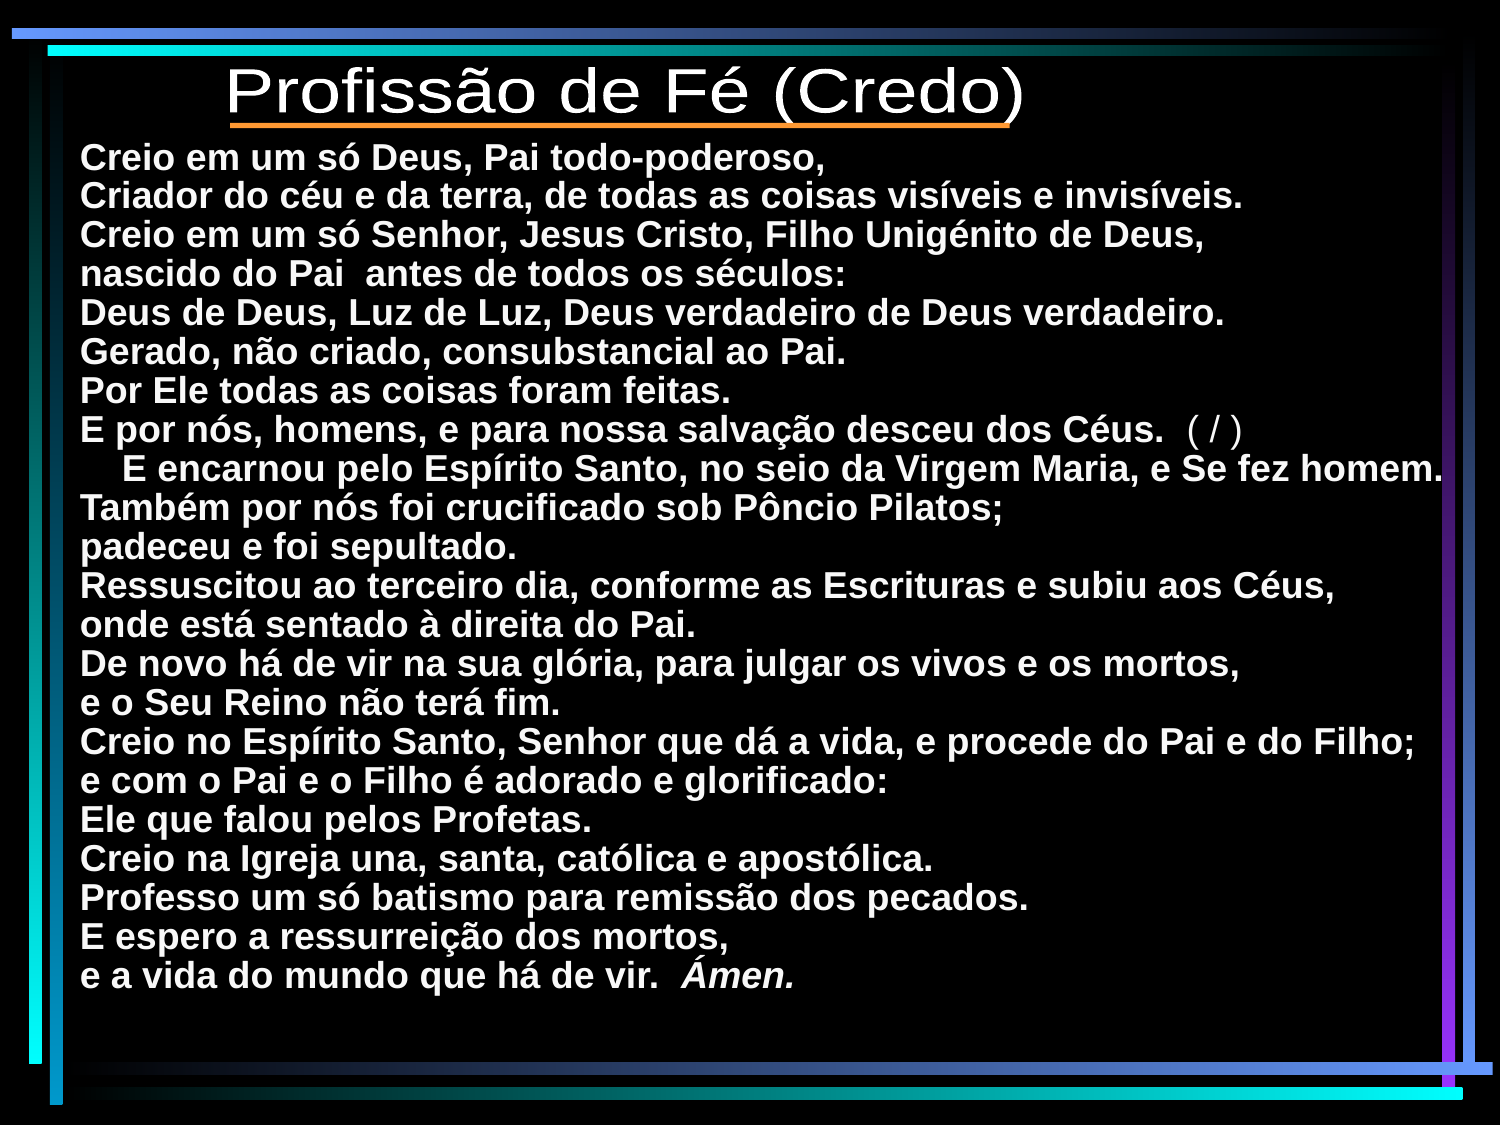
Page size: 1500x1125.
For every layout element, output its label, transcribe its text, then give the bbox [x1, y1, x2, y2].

list Creio em um só Deus, Pai todo-poderoso, Criador do céu e da terra, de todas as coisas visíveis e invisíveis. Creio em um só Senhor, Jesus Cristo, Filho Unigénito de Deus, nascido do Pai antes de todos os séculos: Deus de Deus, Luz de Luz, Deus verdadeiro de Deus verdadeiro. Gerado, não criado, consubstancial ao Pai. Por Ele todas as coisas foram feitas. E por nós, homens, e para nossa salvação desceu dos Céus. ( / ) E encarnou pelo Espírito Santo, no seio da Virgem Maria, e Se fez homem. Também por nós foi crucificado sob Pôncio Pilatos; padeceu e foi sepultado. Ressuscitou ao terceiro dia, conforme as Escrituras e subiu aos Céus, onde está sentado à direita do Pai. De novo há de vir na sua glória, para julgar os vivos e os mortos, e o Seu Reino não terá fim. Creio no Espírito Santo, Senhor que dá a vida, e procede do Pai e do Filho; e com o Pai e o Filho é adorado e glorificado: Ele que falou pelos Profetas. Creio na Igreja una, santa, católica e apostólica. Professo um só batismo para remissão dos pecados. E espero a ressurreição dos mortos, e a vida do mundo que há de vir. Ámen. [64, 137, 1471, 1059]
